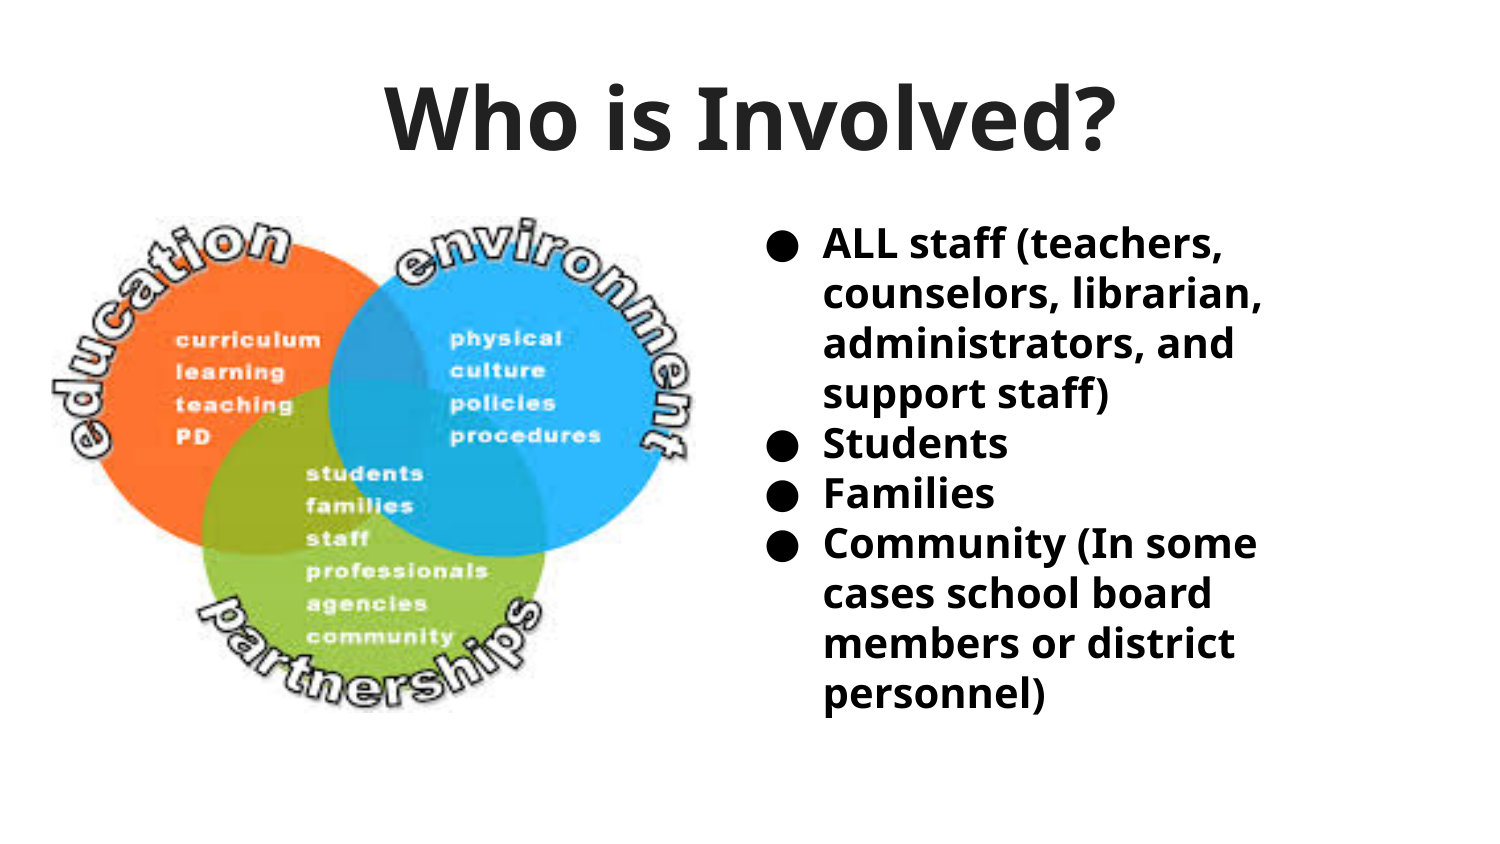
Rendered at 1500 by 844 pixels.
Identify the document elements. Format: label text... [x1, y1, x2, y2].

picture [50, 216, 696, 714]
title Who is Involved? [51, 48, 1449, 180]
text_box ALL staff (teachers, counselors, librarian, administrators, and support staff) Students Families Community (In some cases school board members or district personnel) [732, 201, 1397, 750]
